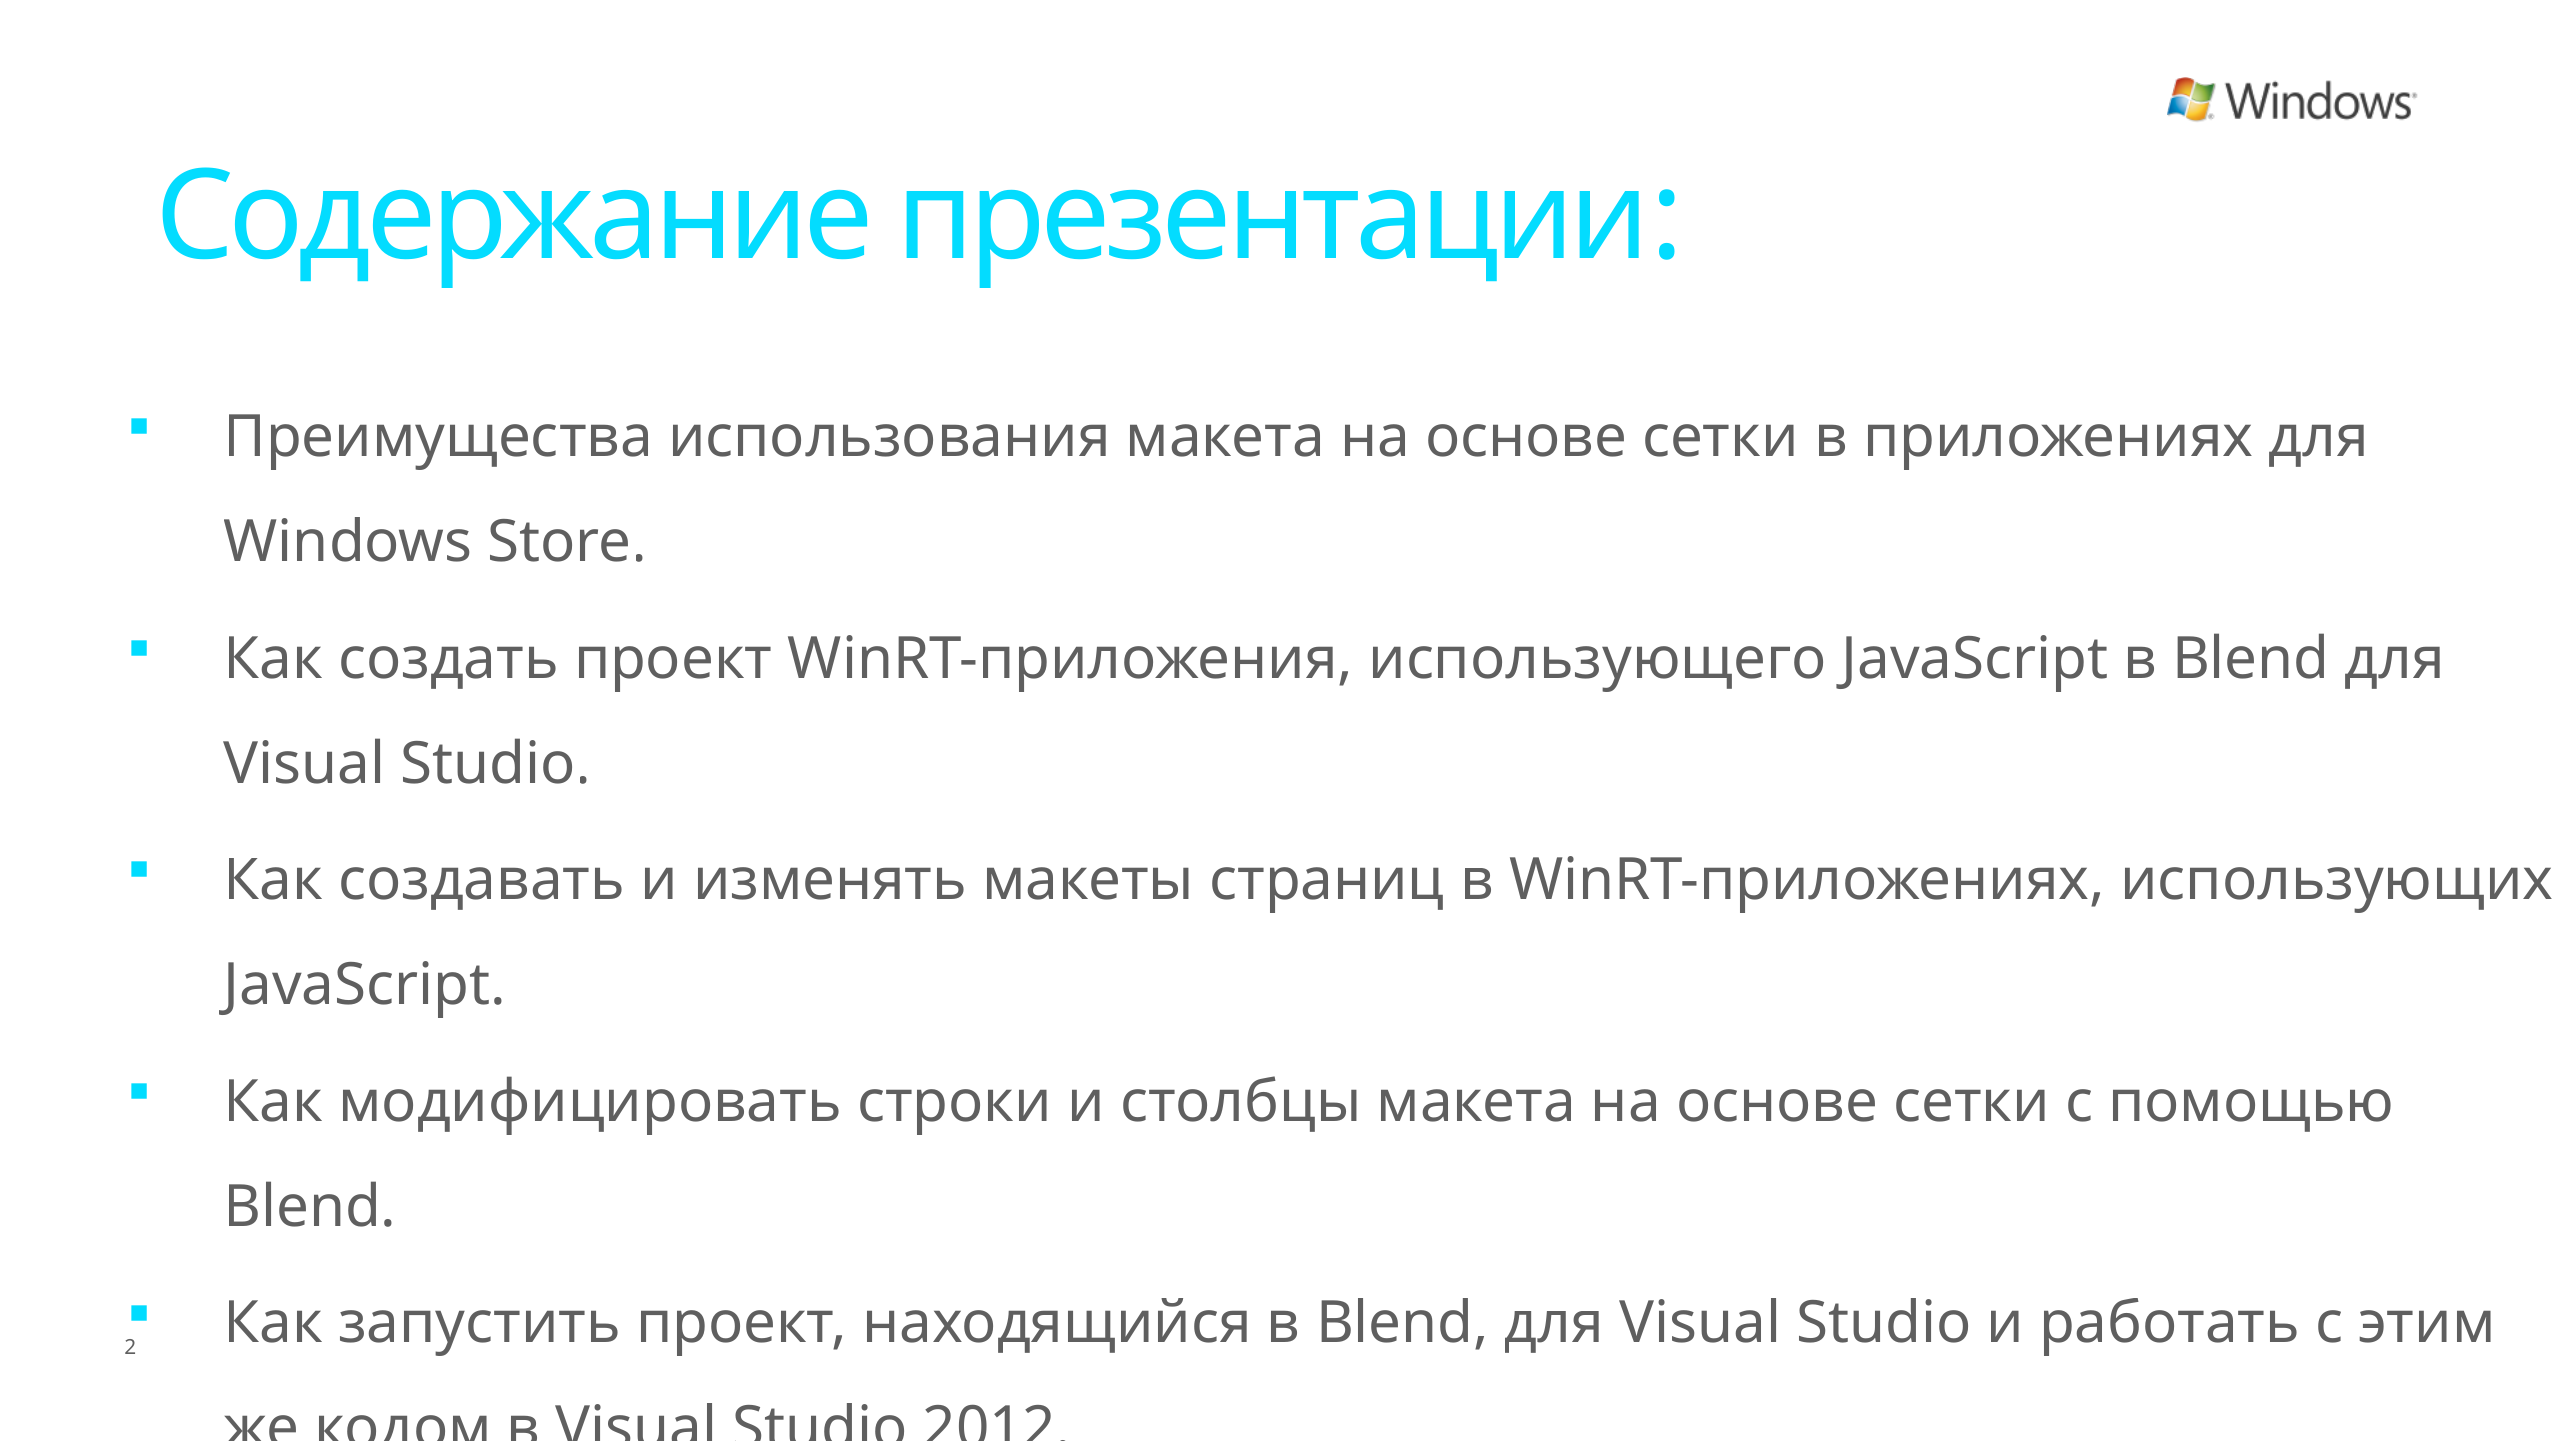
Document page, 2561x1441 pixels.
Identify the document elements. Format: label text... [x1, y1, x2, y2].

title Содержание презентации: [122, 48, 2465, 286]
list Преимущества использования макета на основе сетки в приложениях для Windows Store. Как создать проект WinRT-приложения, использующего JavaScript в Blend для Visual Studio. Как создавать и изменять макеты страниц в WinRT-приложениях, использующих JavaScript. Как модифицировать строки и столбцы макета на основе сетки с помощью Blend. Как запустить проект, находящийся в Blend, для Visual Studio и работать с этим же кодом в Visual Studio 2012. [127, 363, 2561, 1375]
